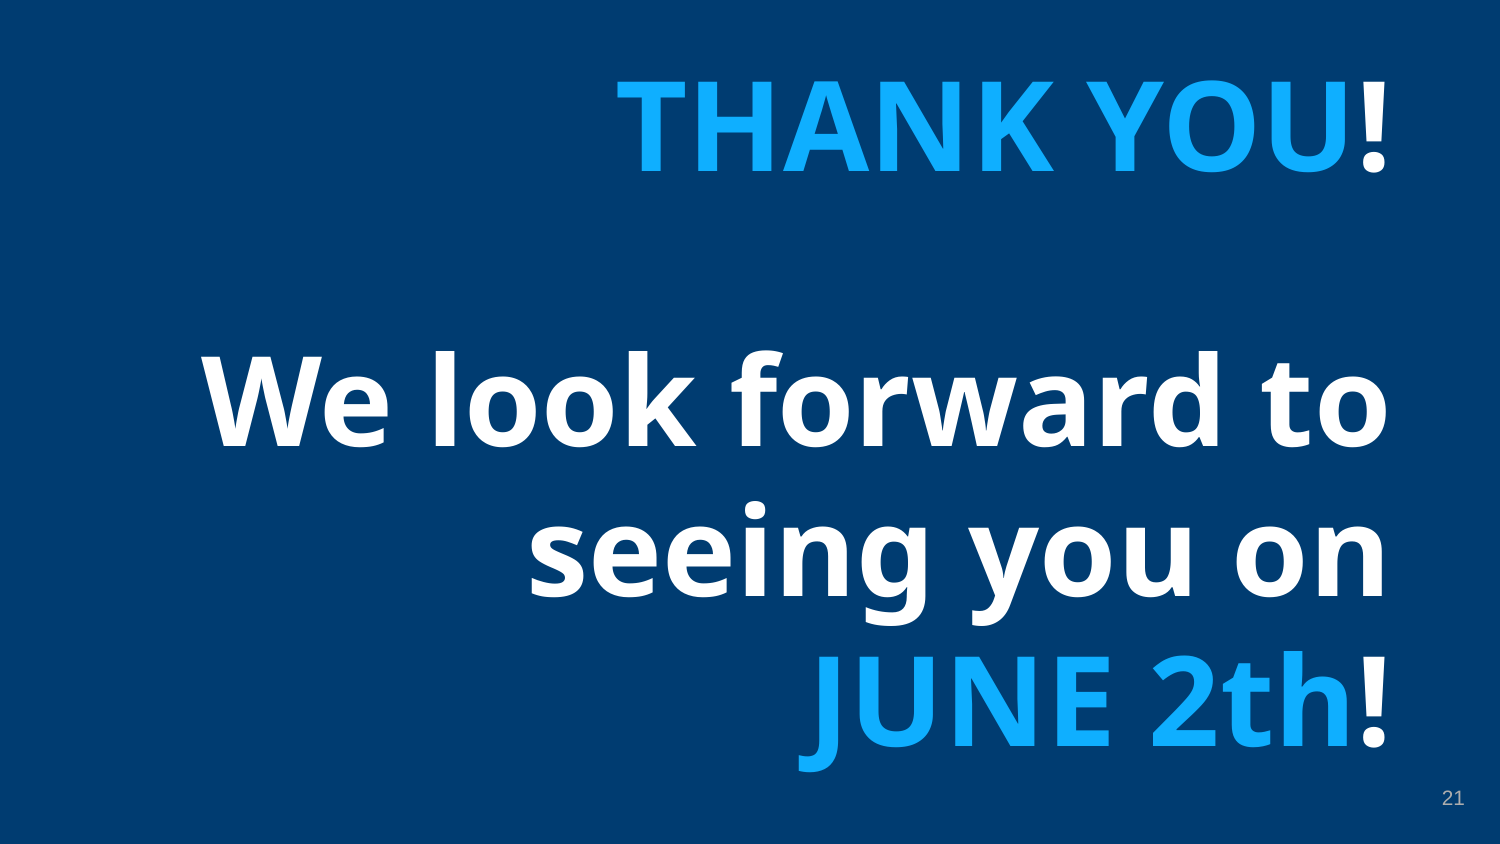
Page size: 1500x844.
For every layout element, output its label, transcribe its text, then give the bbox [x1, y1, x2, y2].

slide_number 21 [1389, 764, 1480, 830]
title THANK YOU! We look forward to seeing you on JUNE 2th! [108, 73, 1408, 745]
